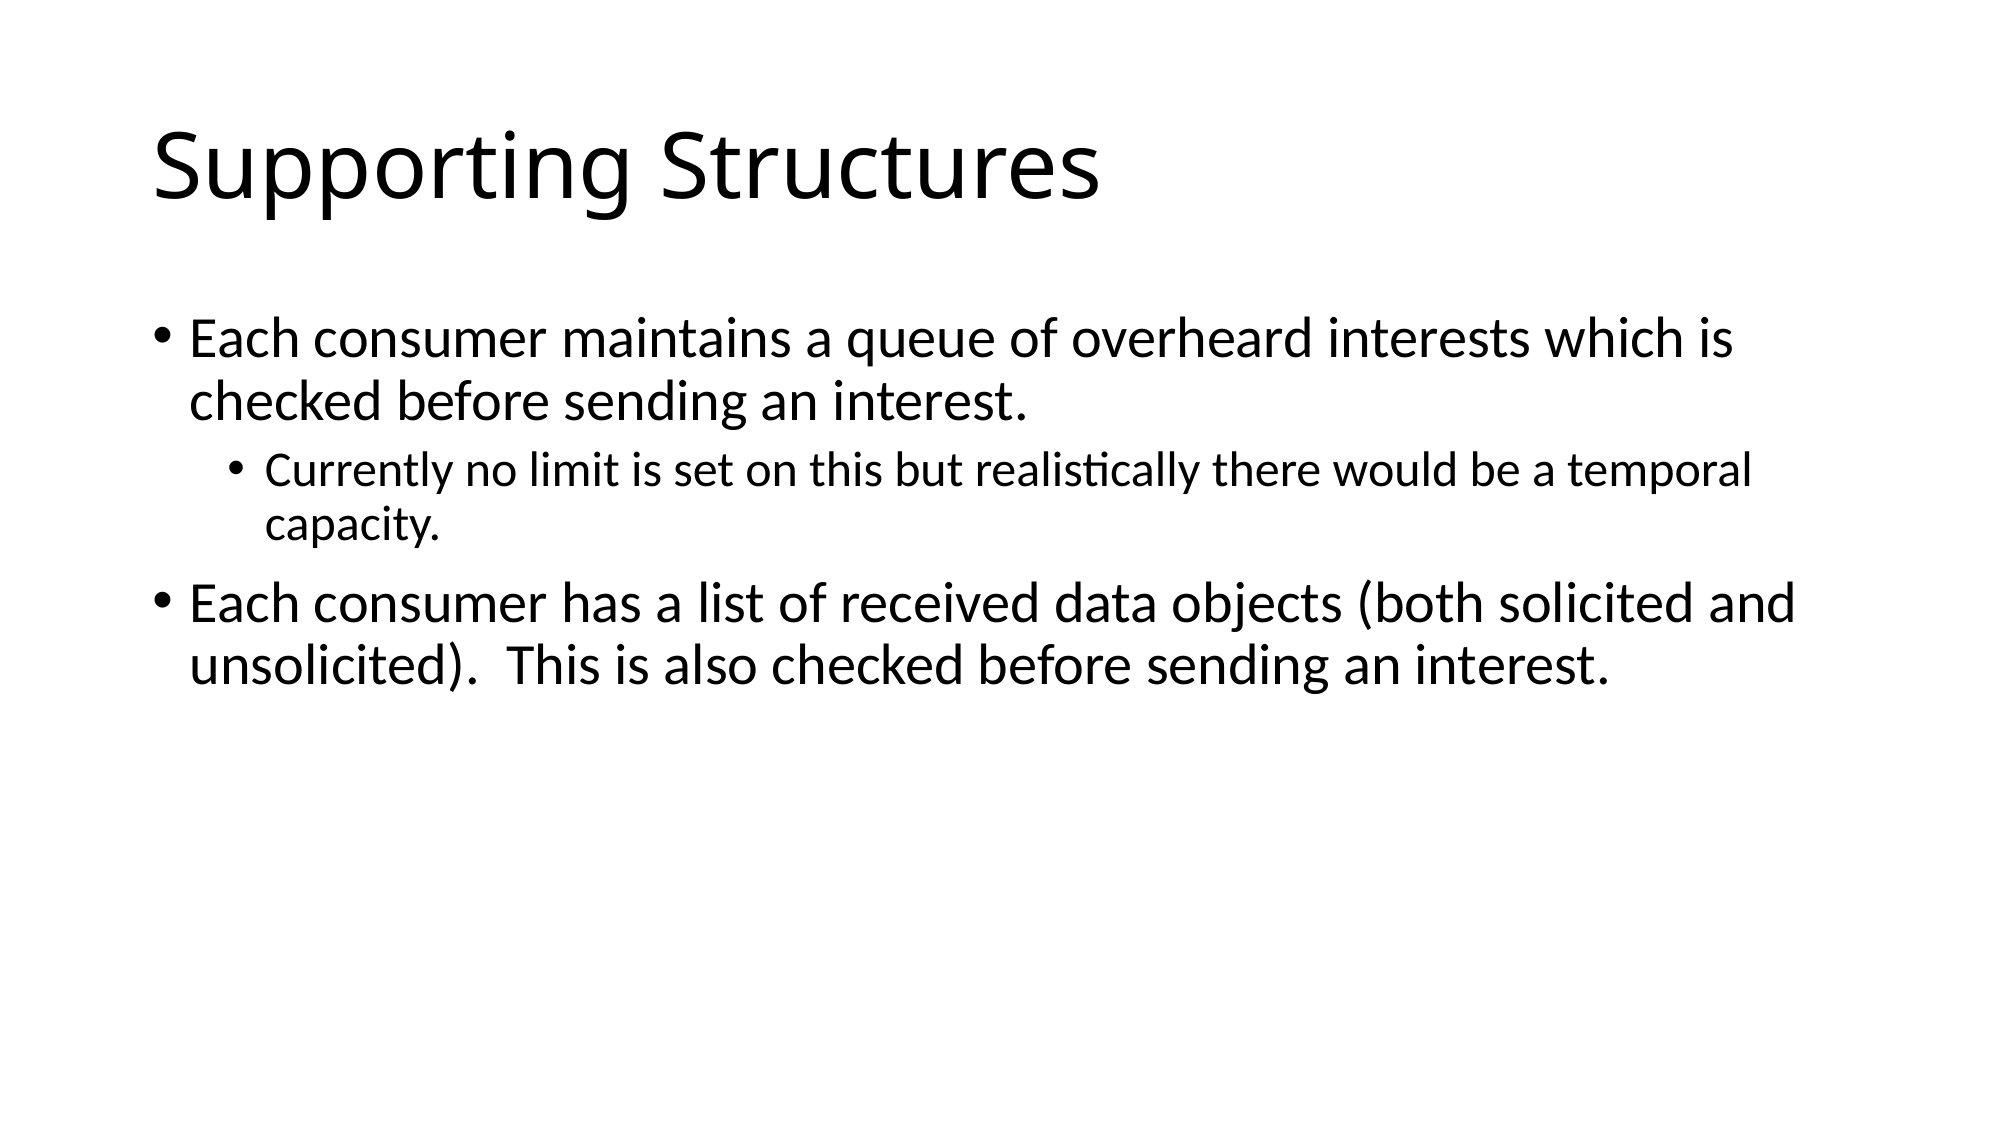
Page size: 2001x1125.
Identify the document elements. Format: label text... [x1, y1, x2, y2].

title Supporting Structures [137, 59, 1863, 278]
list Each consumer maintains a queue of overheard interests which is checked before sending an interest. Currently no limit is set on this but realistically there would be a temporal capacity. Each consumer has a list of received data objects (both solicited and unsolicited). This is also checked before sending an interest. [137, 299, 1863, 1014]
